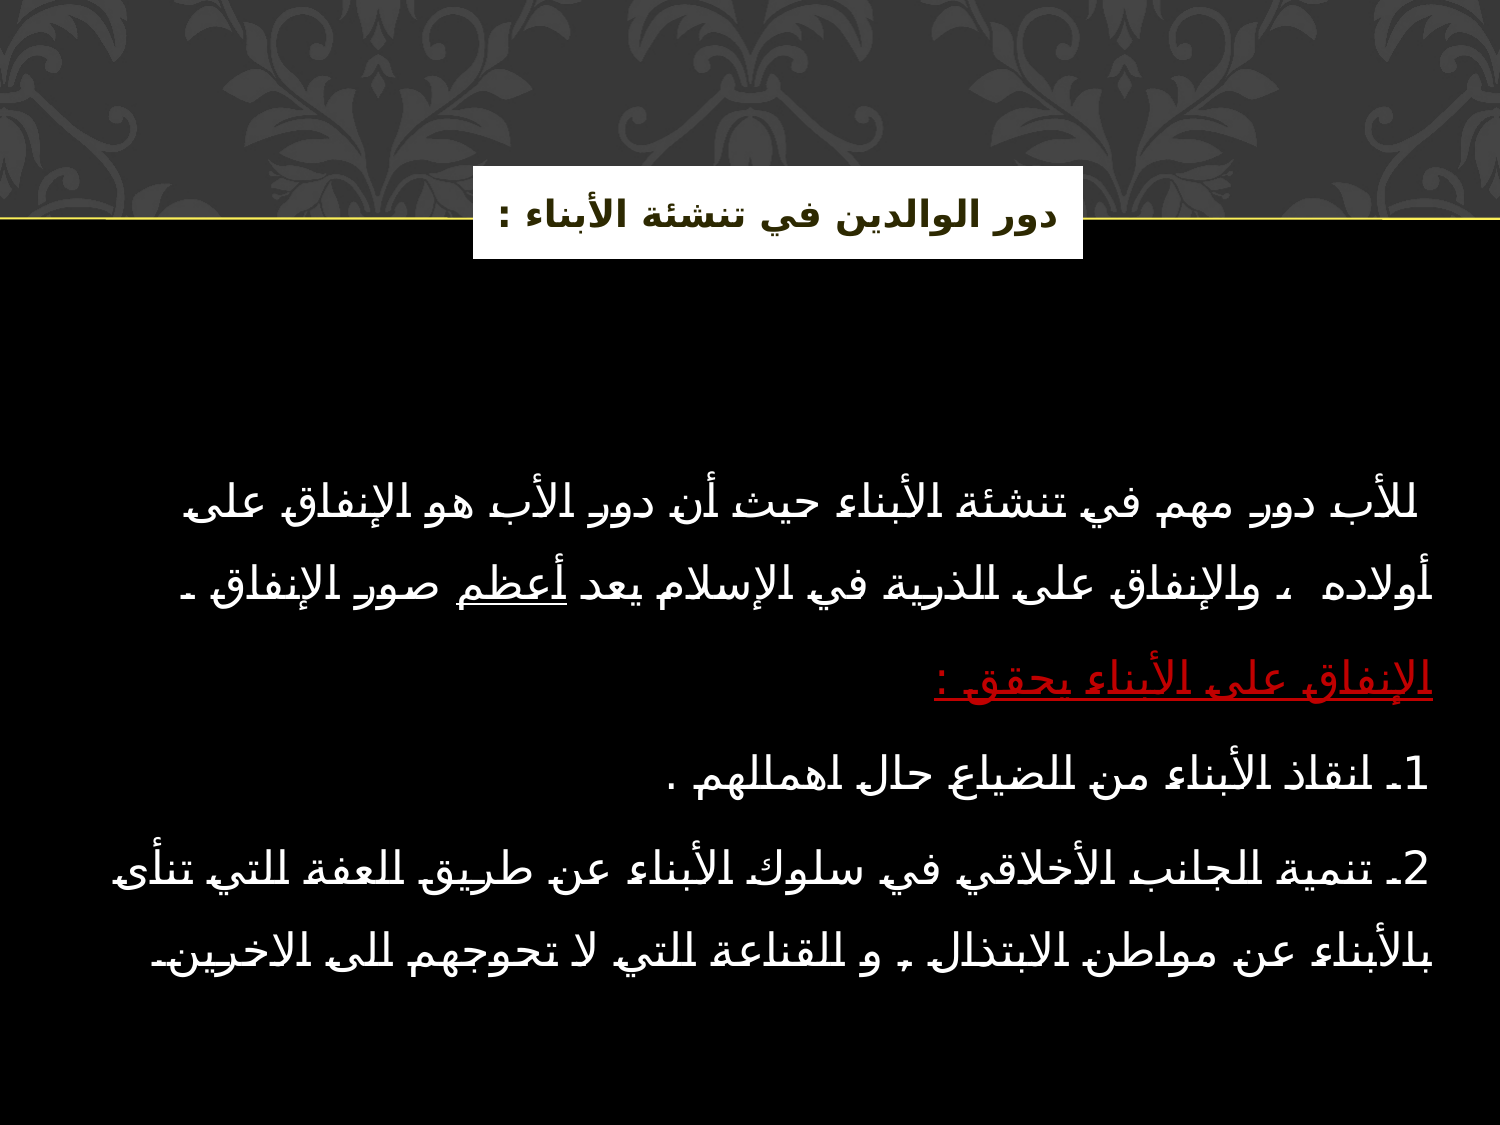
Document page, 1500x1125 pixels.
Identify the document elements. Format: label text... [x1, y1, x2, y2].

title دور الوالدين في تنشئة الأبناء : [473, 166, 1083, 259]
list للأب دور مهم في تنشئة الأبناء حيث أن دور الأب هو الإنفاق على أولاده ، والإنفاق على الذرية في الإسلام يعد أعظم صور الإنفاق . الإنفاق على الأبناء يحقق : 1. انقاذ الأبناء من الضياع حال اهمالهم . 2. تنمية الجانب الأخلاقي في سلوك الأبناء عن طريق العفة التي تنأى بالأبناء عن مواطن الابتذال , و القناعة التي لا تحوجهم الى الاخرين. [64, 326, 1447, 1094]
